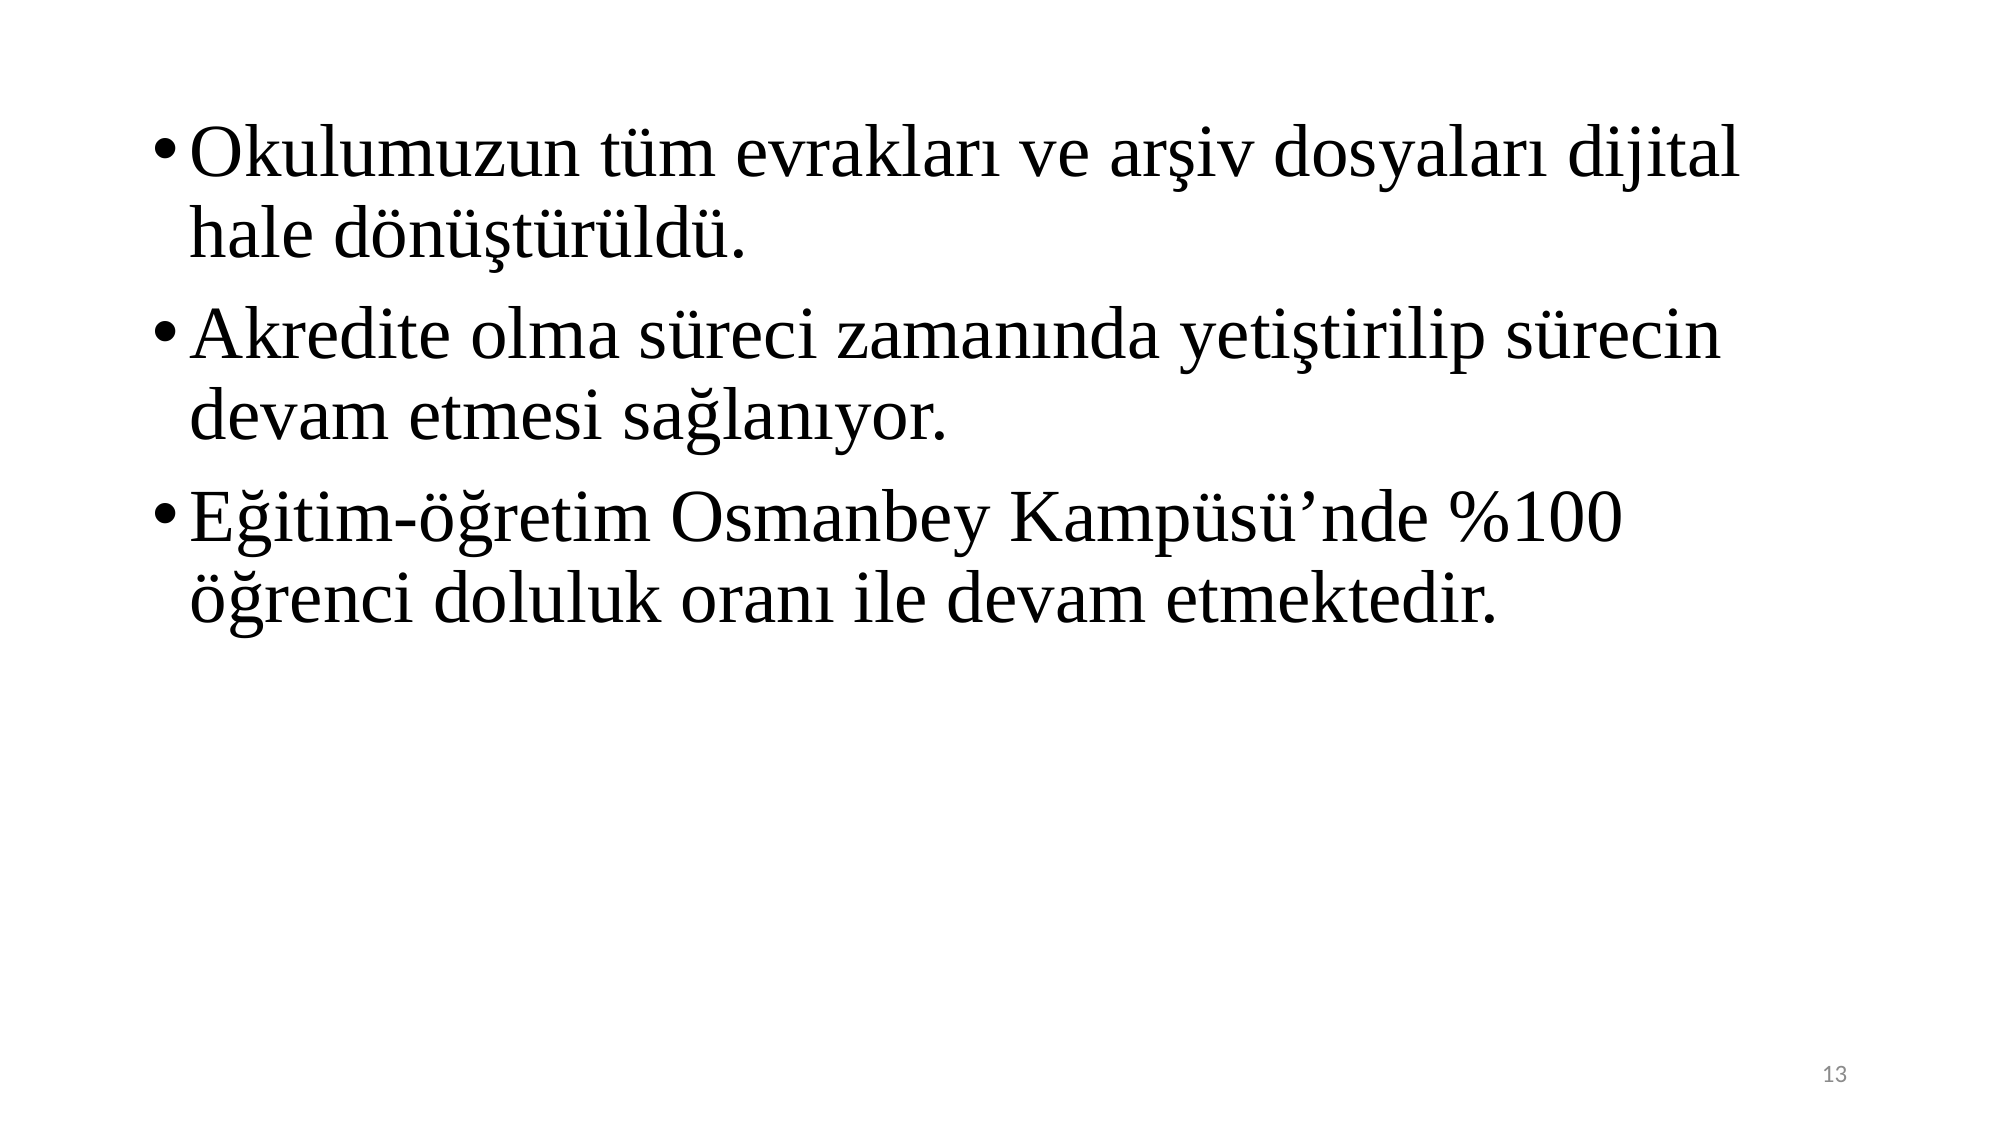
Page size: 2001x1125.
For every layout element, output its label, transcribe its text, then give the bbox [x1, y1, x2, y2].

list Okulumuzun tüm evrakları ve arşiv dosyaları dijital hale dönüştürüldü. Akredite olma süreci zamanında yetiştirilip sürecin devam etmesi sağlanıyor. Eğitim-öğretim Osmanbey Kampüsü’nde %100 öğrenci doluluk oranı ile devam etmektedir. [137, 103, 1863, 921]
slide_number 13 [1412, 1042, 1863, 1103]
